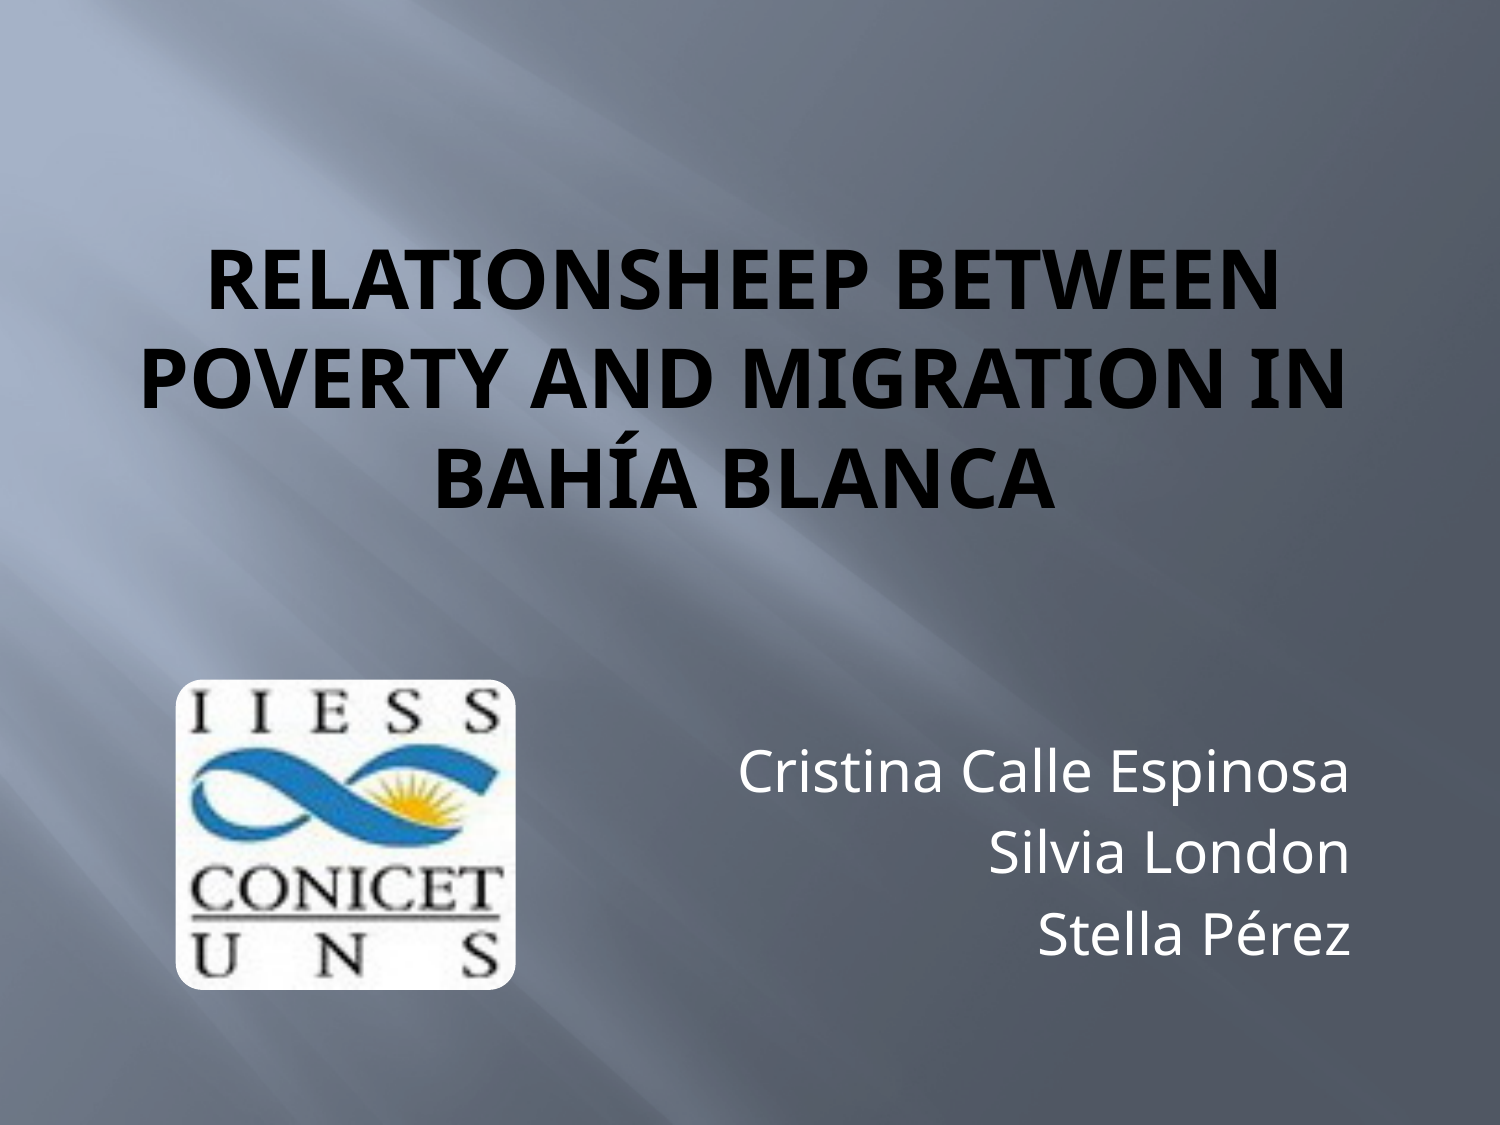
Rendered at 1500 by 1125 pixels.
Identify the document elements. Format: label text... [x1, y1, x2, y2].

title Relationsheep between poverty and migration in Bahía Blanca [69, 224, 1420, 525]
picture [175, 679, 516, 991]
subtitle Cristina Calle Espinosa Silvia London Stella Pérez [556, 726, 1367, 1014]
